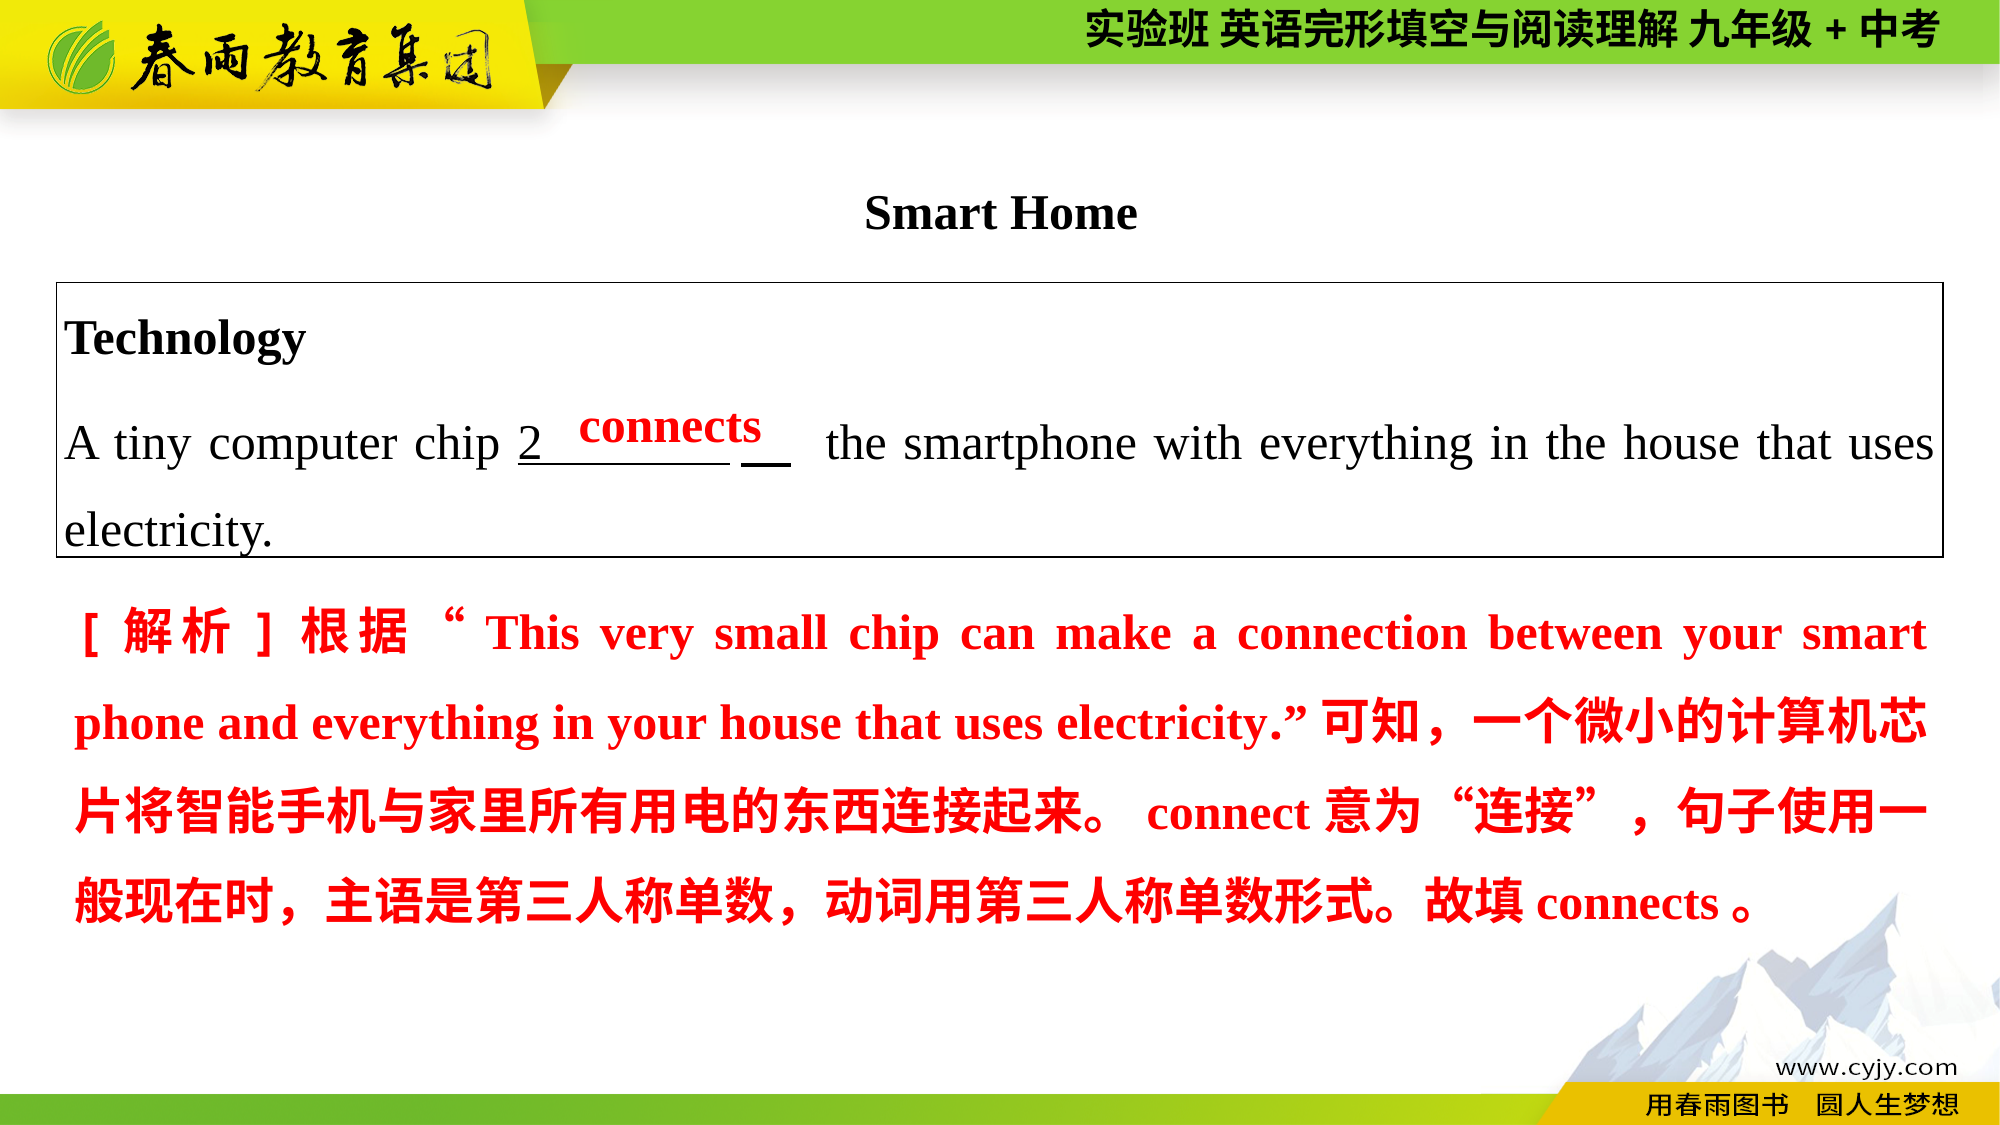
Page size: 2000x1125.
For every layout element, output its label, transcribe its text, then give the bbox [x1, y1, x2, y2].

table_header Technology A tiny computer chip 2 the smartphone with everything in the house that uses electricity. [57, 283, 1942, 556]
text_box [解析]根据“This very small chip can make a connection between your smart phone and everything in your house that uses electricity.”可知，一个微小的计算机芯片将智能手机与家里所有用电的东西连接起来。connect意为“连接”，句子使用一般现在时，主语是第三人称单数，动词用第三人称单数形式。故填connects。 [59, 561, 1944, 937]
text_box connects [563, 385, 778, 460]
list Smart Home [59, 142, 1944, 238]
picture [0, 0, 2000, 1125]
